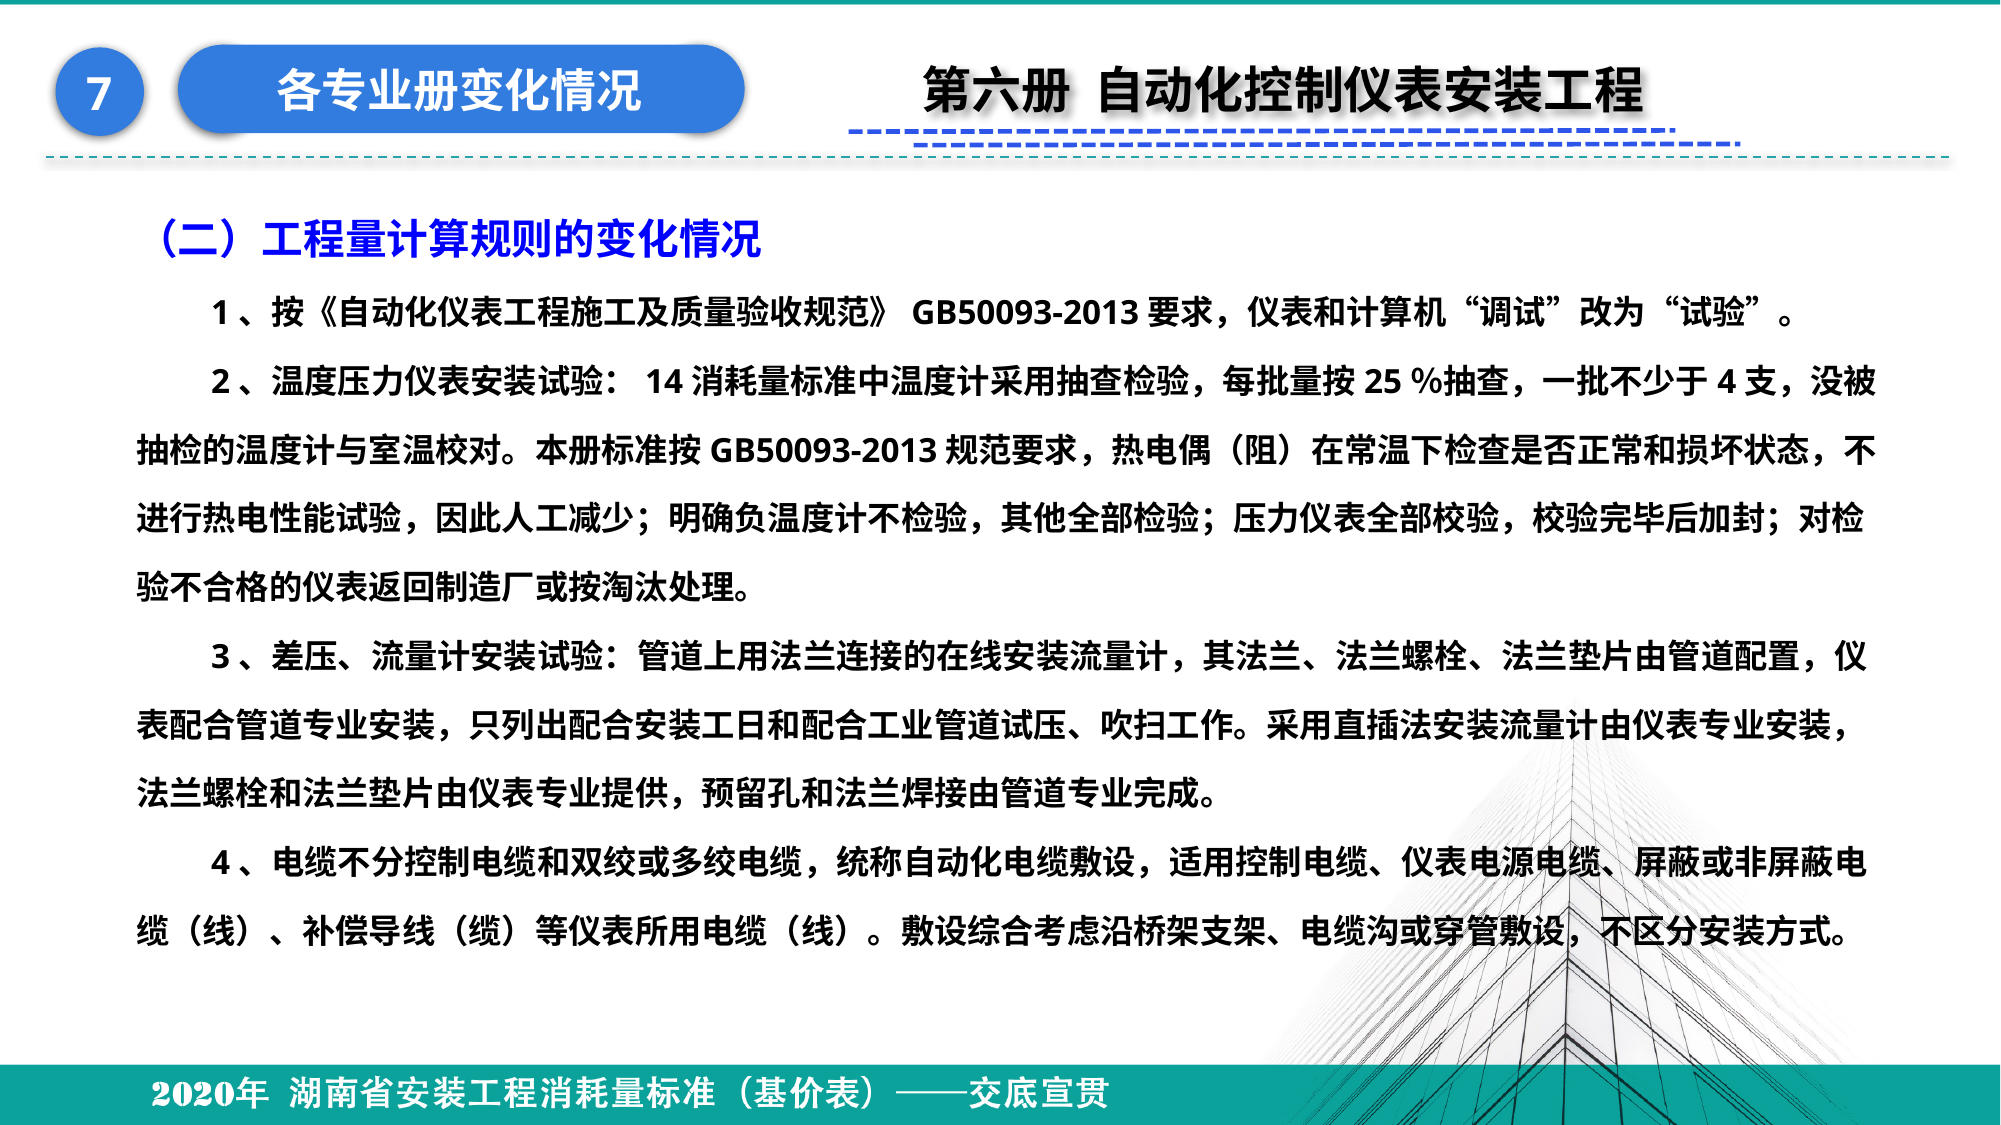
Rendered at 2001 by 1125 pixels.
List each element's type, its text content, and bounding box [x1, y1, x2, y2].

picture [0, 0, 2001, 1125]
text_box （二）工程量计算规则的变化情况 1、按《自动化仪表工程施工及质量验收规范》GB50093-2013要求，仪表和计算机“调试”改为“试验”。 2、温度压力仪表安装试验：14消耗量标准中温度计采用抽查检验，每批量按25％抽查，一批不少于4支，没被抽检的温度计与室温校对。本册标准按GB50093-2013规范要求，热电偶（阻）在常温下检查是否正常和损坏状态，不进行热电性能试验，因此人工减少；明确负温度计不检验，其他全部检验；压力仪表全部校验，校验完毕后加封；对检验不合格的仪表返回制造厂或按淘汰处理。 3、差压、流量计安装试验：管道上用法兰连接的在线安装流量计，其法兰、法兰螺栓、法兰垫片由管道配置，仪表配合管道专业安装，只列出配合安装工日和配合工业管道试压、吹扫工作。采用直插法安装流量计由仪表专业安装，法兰螺栓和法兰垫片由仪表专业提供，预留孔和法兰焊接由管道专业完成。 4、电缆不分控制电缆和双绞或多绞电缆，统称自动化电缆敷设，适用控制电缆、仪表电源电缆、屏蔽或非屏蔽电缆（线）、补偿导线（缆）等仪表所用电缆（线）。敷设综合考虑沿桥架支架、电缆沟或穿管敷设，不区分安装方式。 [121, 158, 1904, 958]
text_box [45, 44, 1955, 158]
slide_number [1918, 0, 2000, 52]
